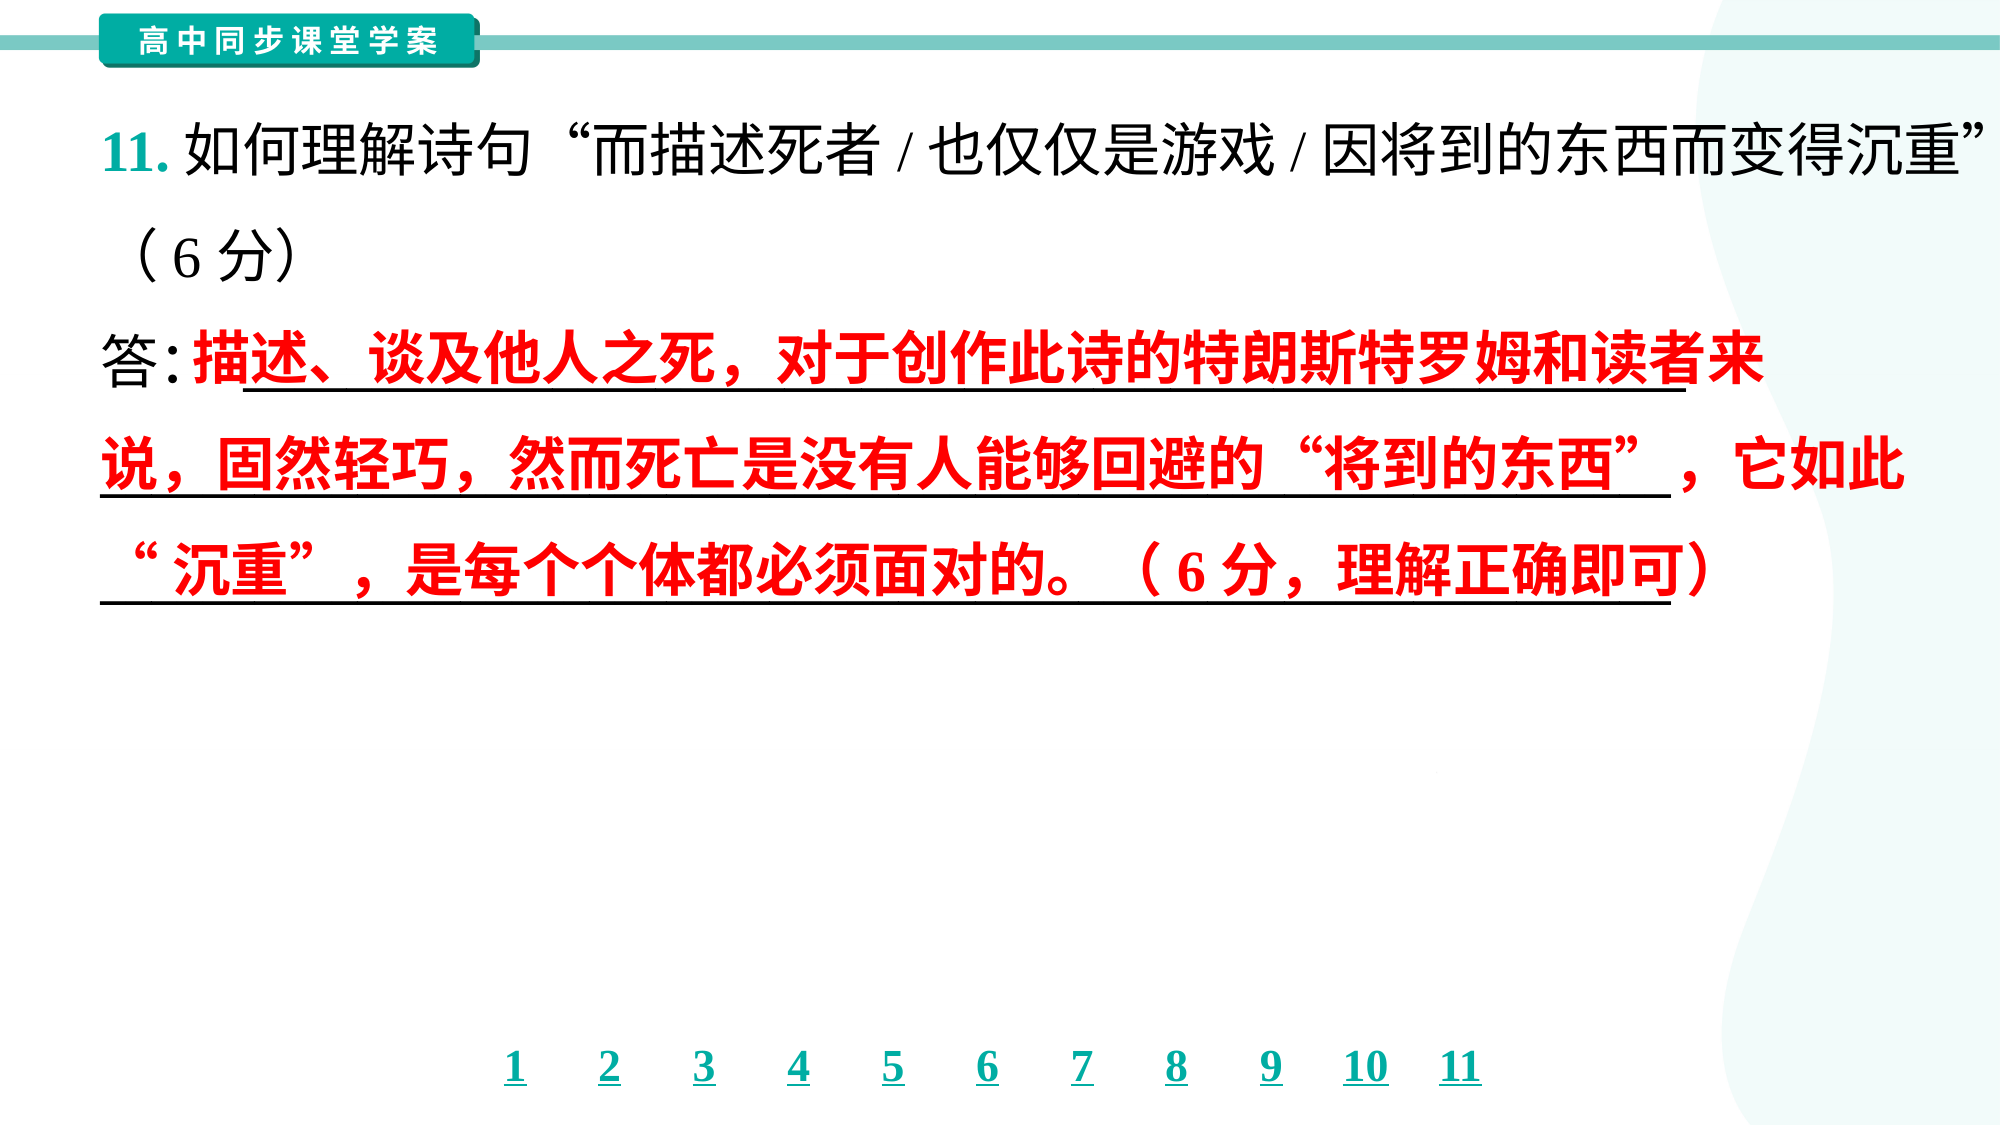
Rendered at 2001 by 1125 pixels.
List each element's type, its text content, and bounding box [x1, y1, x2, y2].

text_box 11.如何理解诗句“而描述死者/也仅仅是游戏/因将到的东西而变得沉重”？ （6分） 答： ________________________________________________________ _____________________________________________________________ _____________________________________________________________ [100, 604, 1899, 608]
text_box 描述、谈及他人之死，对于创作此诗的特朗斯特罗姆和读者来 说，固然轻巧，然而死亡是没有人能够回避的“将到的东西”，它如此 “沉重”，是每个个体都必须面对的。（6分，理解正确即可） [100, 284, 1899, 604]
text_box 11.如何理解诗句“而描述死者/也仅仅是游戏/因将到的东西而变得沉重”？ （6分） 答： ________________________________________________________ _____________________________________________________________ _____________________________________________________________ [100, 76, 1899, 284]
picture [0, 0, 2000, 1125]
